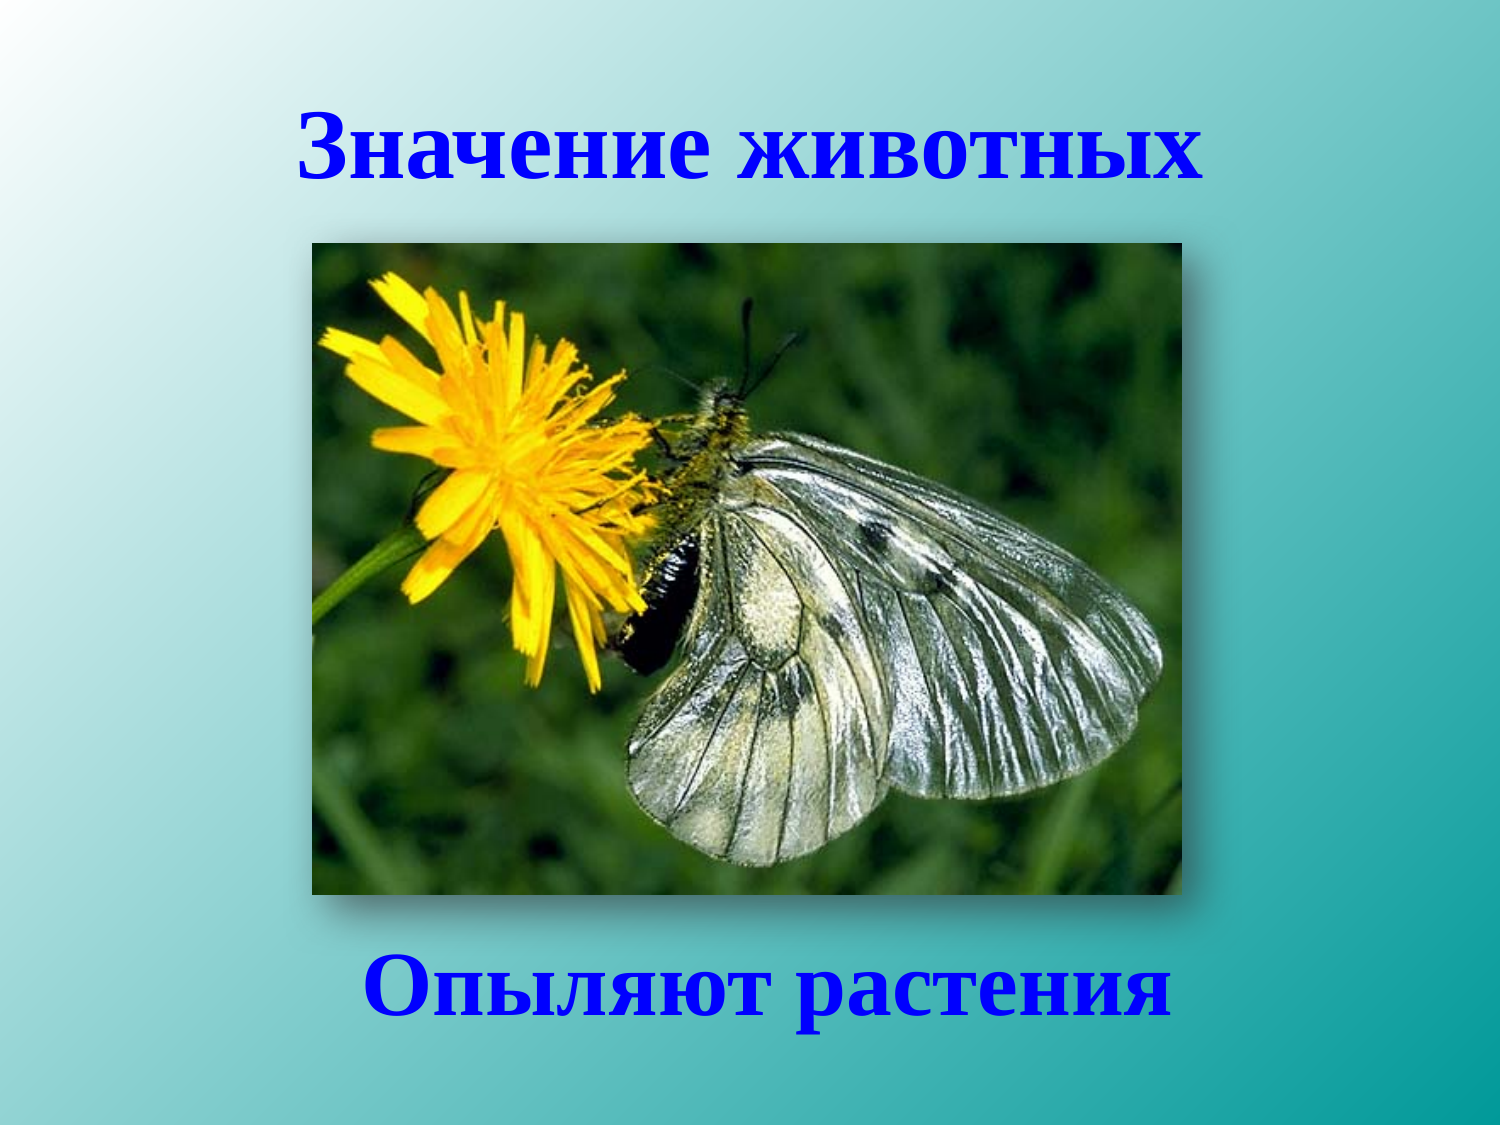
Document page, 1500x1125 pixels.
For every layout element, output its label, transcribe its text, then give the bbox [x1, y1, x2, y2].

picture [312, 243, 1182, 896]
text_box Опыляют растения [112, 916, 1424, 1042]
title Значение животных [74, 44, 1426, 233]
